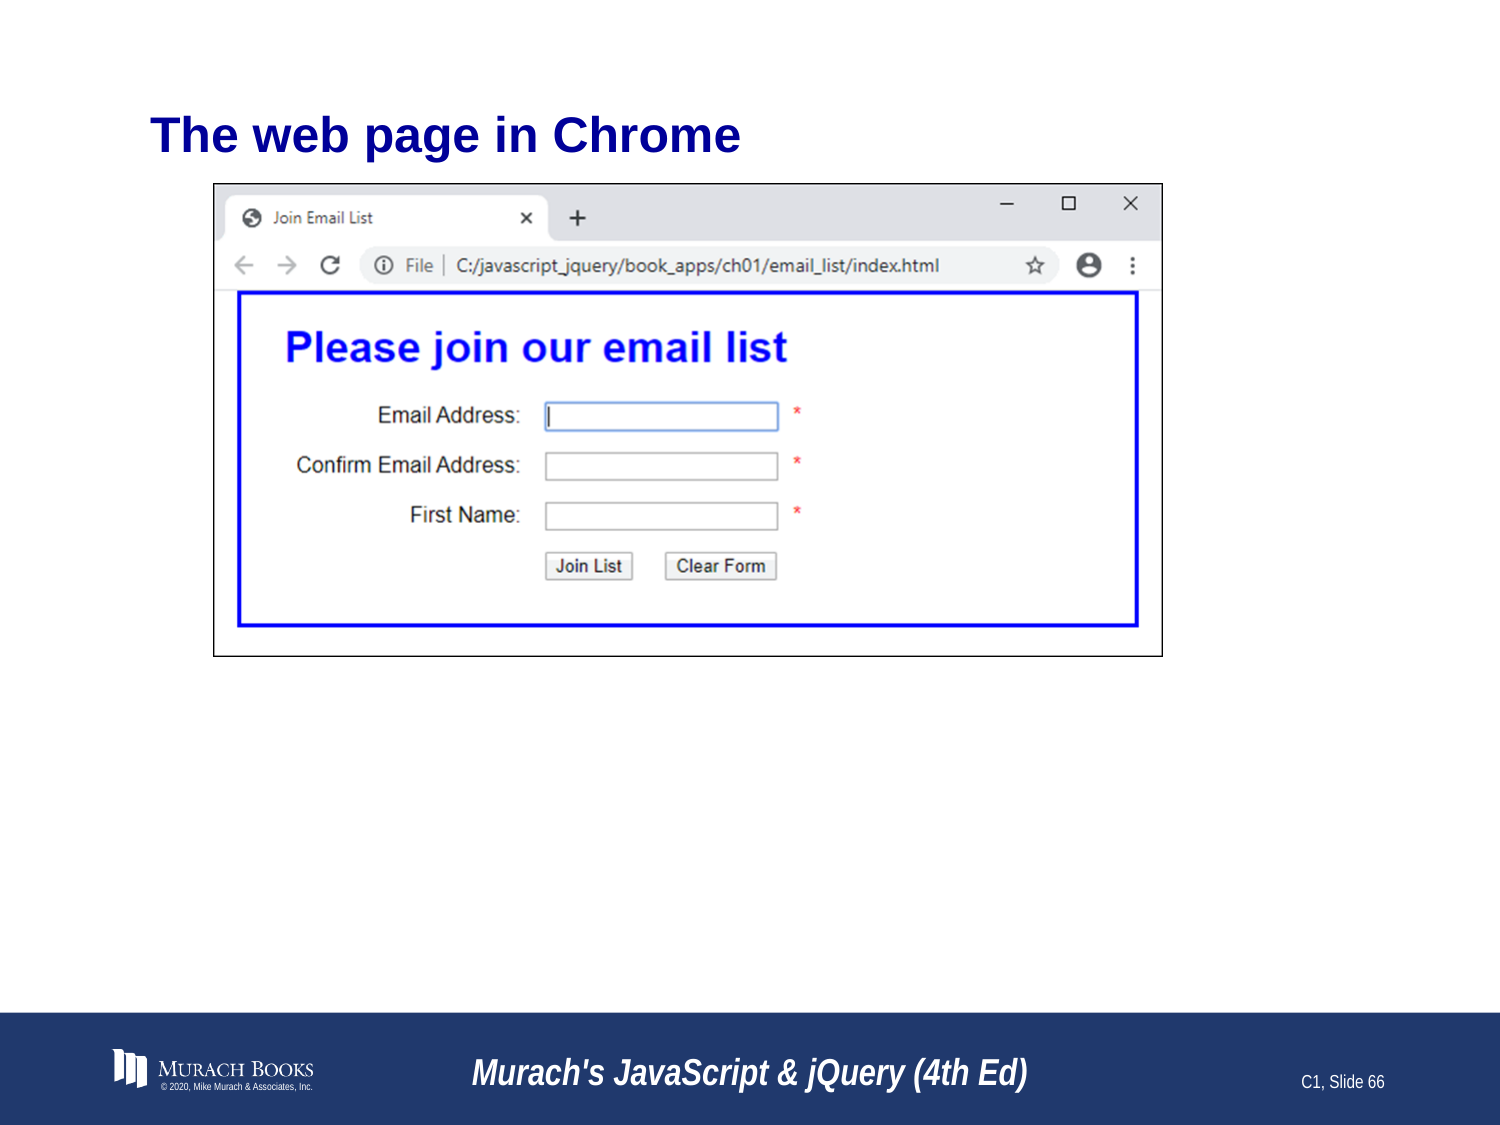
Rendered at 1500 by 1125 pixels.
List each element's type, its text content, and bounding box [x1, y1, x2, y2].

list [213, 183, 1163, 657]
slide_number Murach's JavaScript & jQuery (4th Ed) [463, 1025, 1050, 1100]
title The web page in Chrome [150, 102, 1350, 164]
footer © 2020, Mike Murach & Associates, Inc. [12, 1025, 463, 1100]
slide_number C1, Slide 66 [1087, 1025, 1400, 1100]
